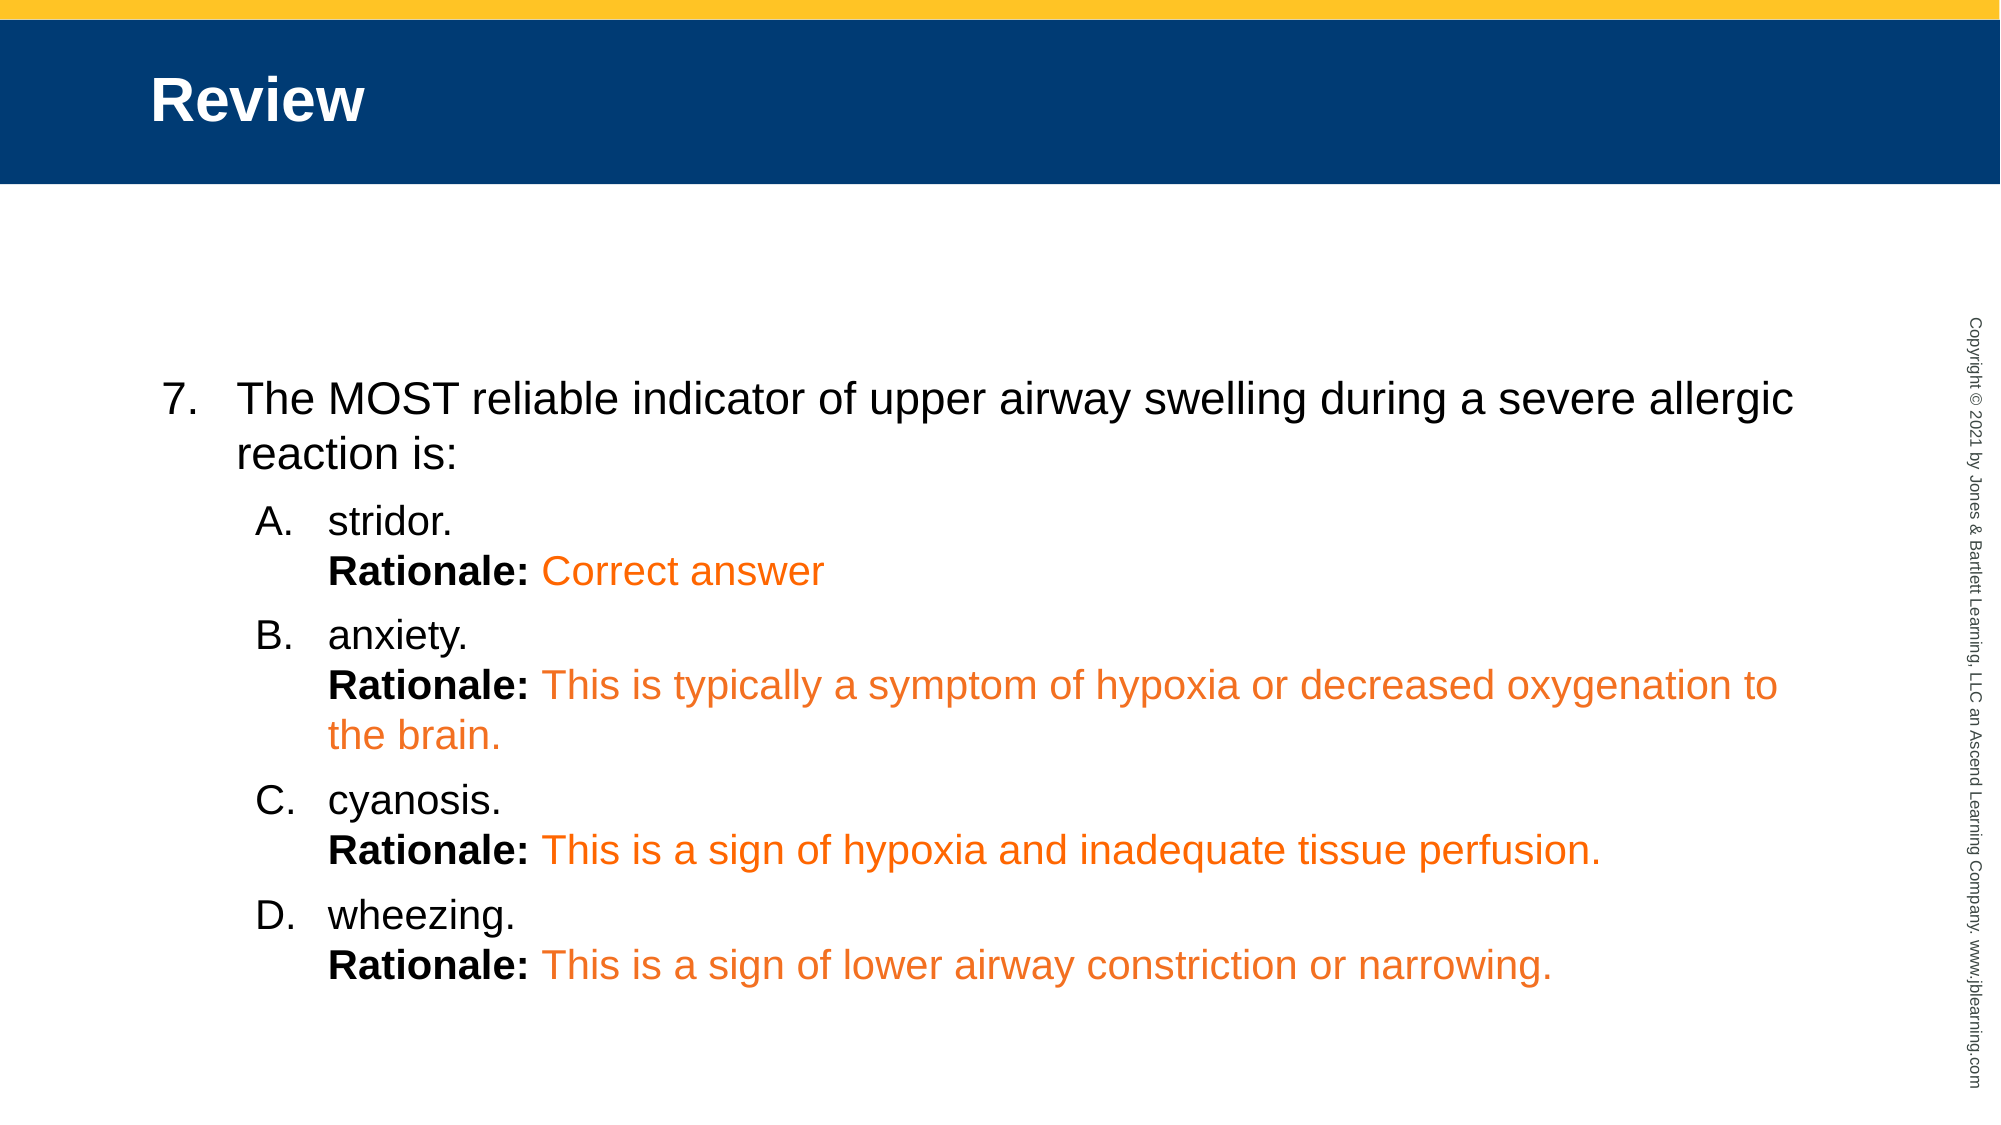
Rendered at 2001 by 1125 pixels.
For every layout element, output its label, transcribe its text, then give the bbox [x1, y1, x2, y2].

list The MOST reliable indicator of upper airway swelling during a severe allergic reaction is: stridor. Rationale: Correct answer anxiety. Rationale: This is typically a symptom of hypoxia or decreased oxygenation to the brain. cyanosis. Rationale: This is a sign of hypoxia and inadequate tissue perfusion. wheezing. Rationale: This is a sign of lower airway constriction or narrowing. [146, 361, 1859, 1016]
title Review [0, 19, 2000, 185]
